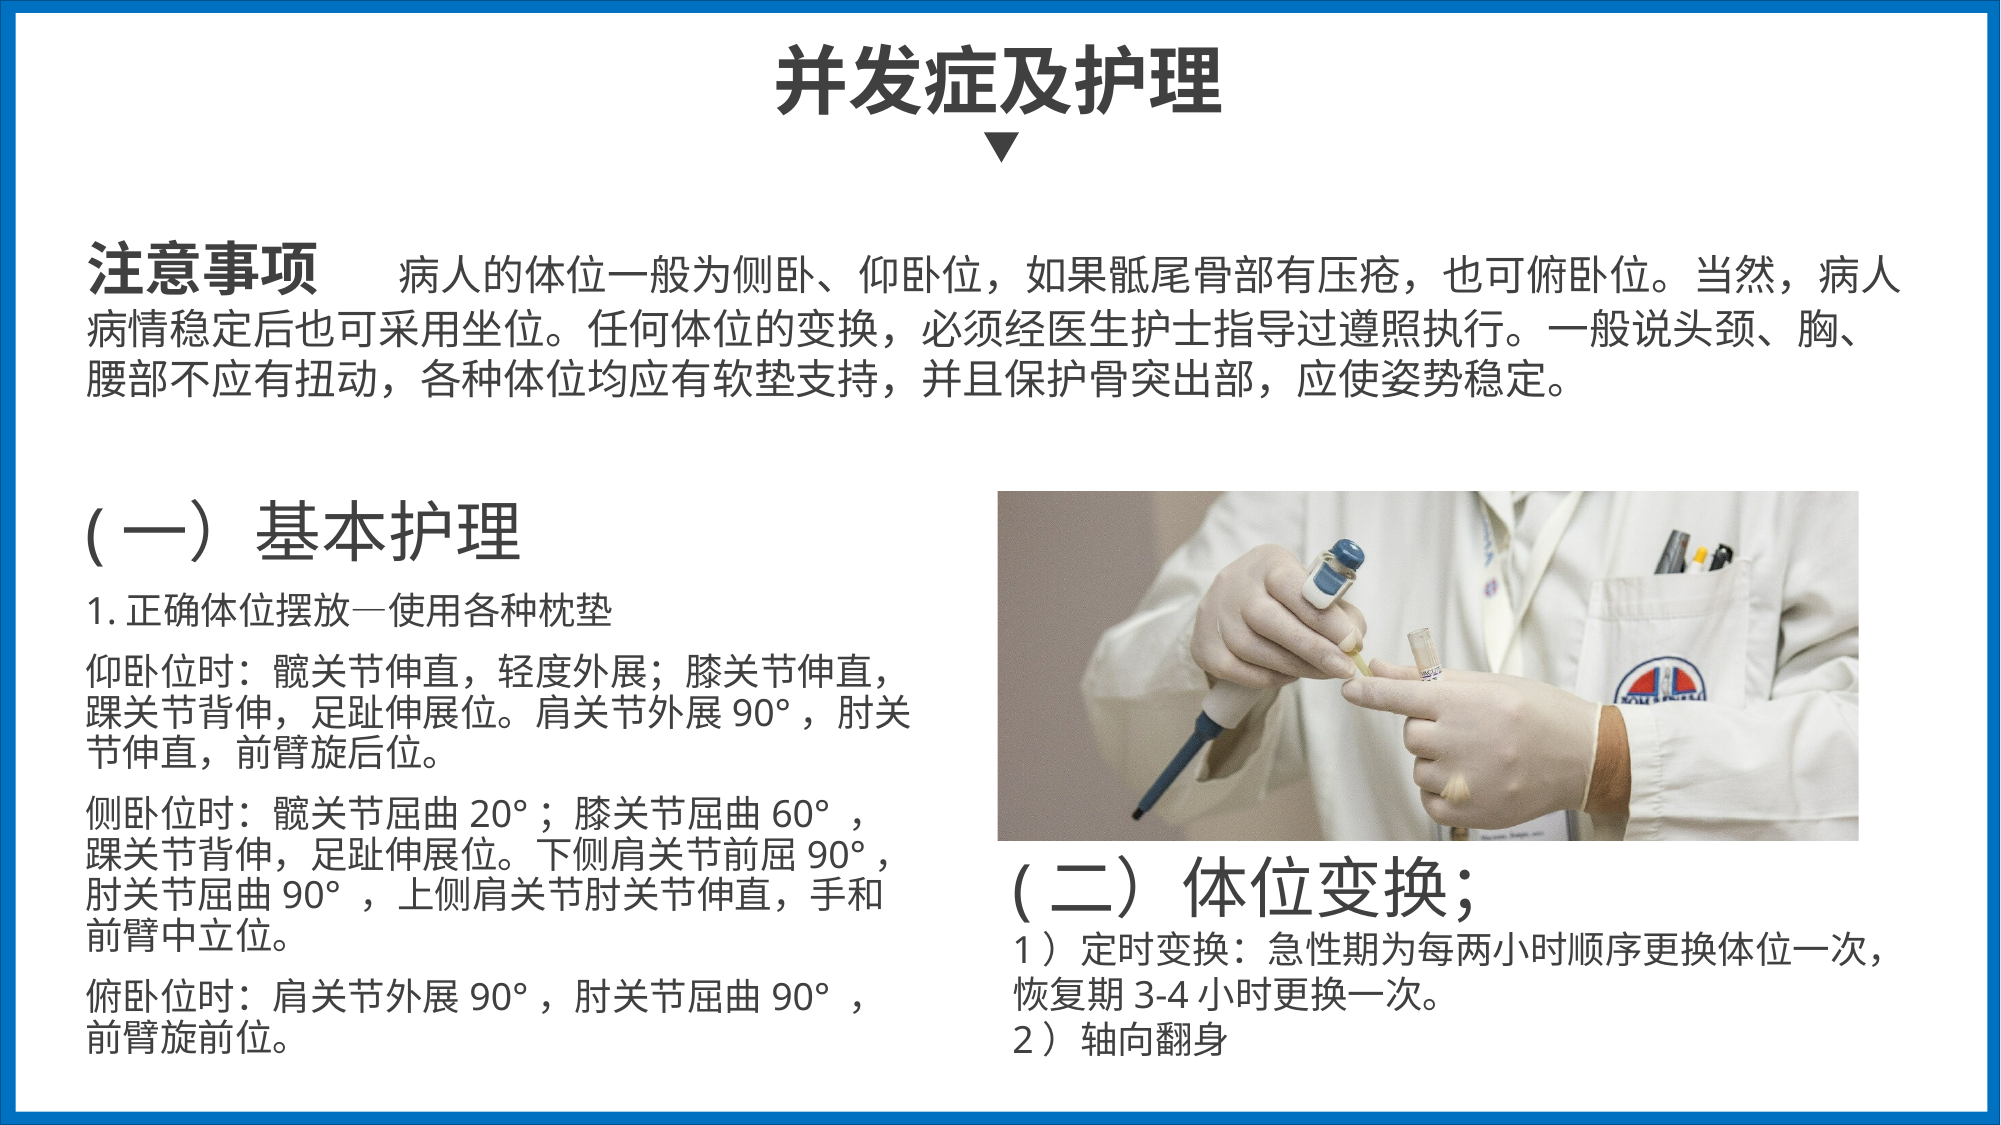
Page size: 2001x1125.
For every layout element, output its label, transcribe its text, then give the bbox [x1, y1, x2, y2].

text_box (一）基本护理 1.正确体位摆放—使用各种枕垫 仰卧位时：髋关节伸直，轻度外展；膝关节伸直，踝关节背伸，足趾伸展位。肩关节外展90°，肘关节伸直，前臂旋后位。 侧卧位时：髋关节屈曲20°；膝关节屈曲60° ，踝关节背伸，足趾伸展位。下侧肩关节前屈90°，肘关节屈曲90° ，上侧肩关节肘关节伸直，手和前臂中立位。 俯卧位时：肩关节外展90°，肘关节屈曲90° ，前臂旋前位。 [70, 491, 932, 1125]
picture [997, 491, 1859, 841]
text_box (二）体位变换； 1）定时变换：急性期为每两小时顺序更换体位一次，恢复期3-4小时更换一次。 2）轴向翻身 [997, 838, 1928, 1069]
text_box 注意事项 病人的体位一般为侧卧、仰卧位，如果骶尾骨部有压疮，也可俯卧位。当然，病人病情稳定后也可采用坐位。任何体位的变换，必须经医生护士指导过遵照执行。一般说头颈、胸、腰部不应有扭动，各种体位均应有软垫支持，并且保护骨突出部，应使姿势稳定。 [71, 224, 1927, 475]
